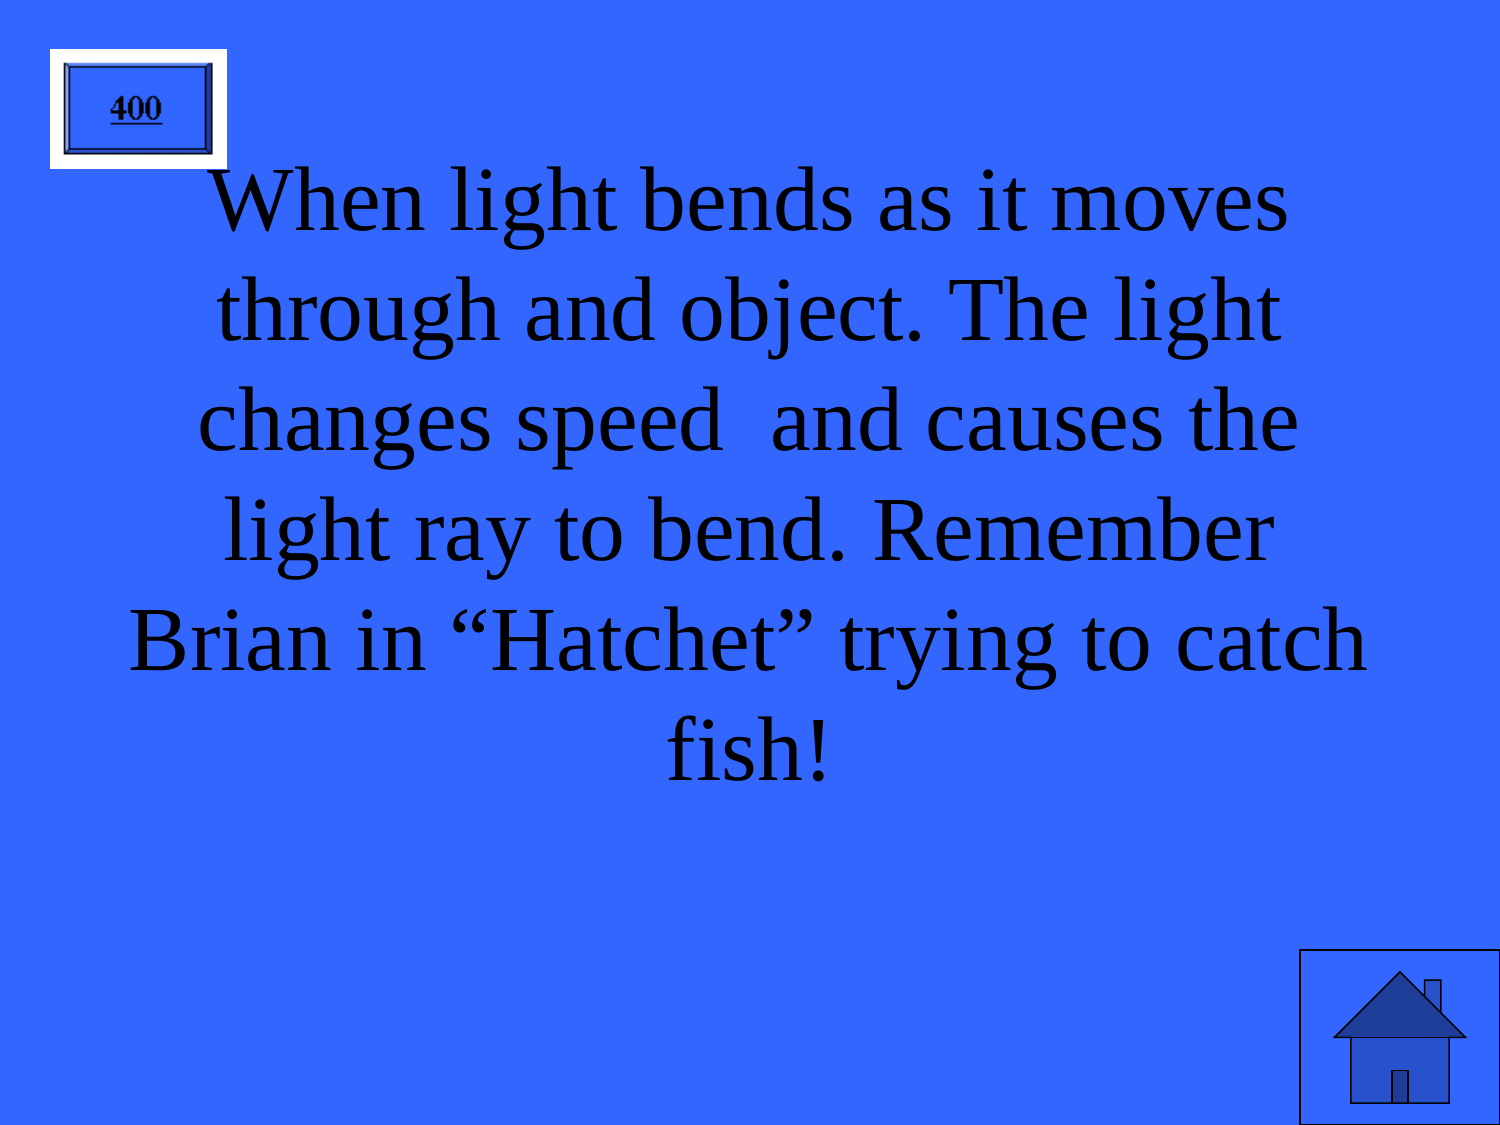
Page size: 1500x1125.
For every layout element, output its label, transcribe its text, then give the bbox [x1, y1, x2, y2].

title When light bends as it moves through and object. The light changes speed and causes the light ray to bend. Remember Brian in “Hatchet” trying to catch fish! [112, 374, 1388, 563]
picture [49, 49, 227, 169]
text_box [1299, 950, 1500, 1125]
